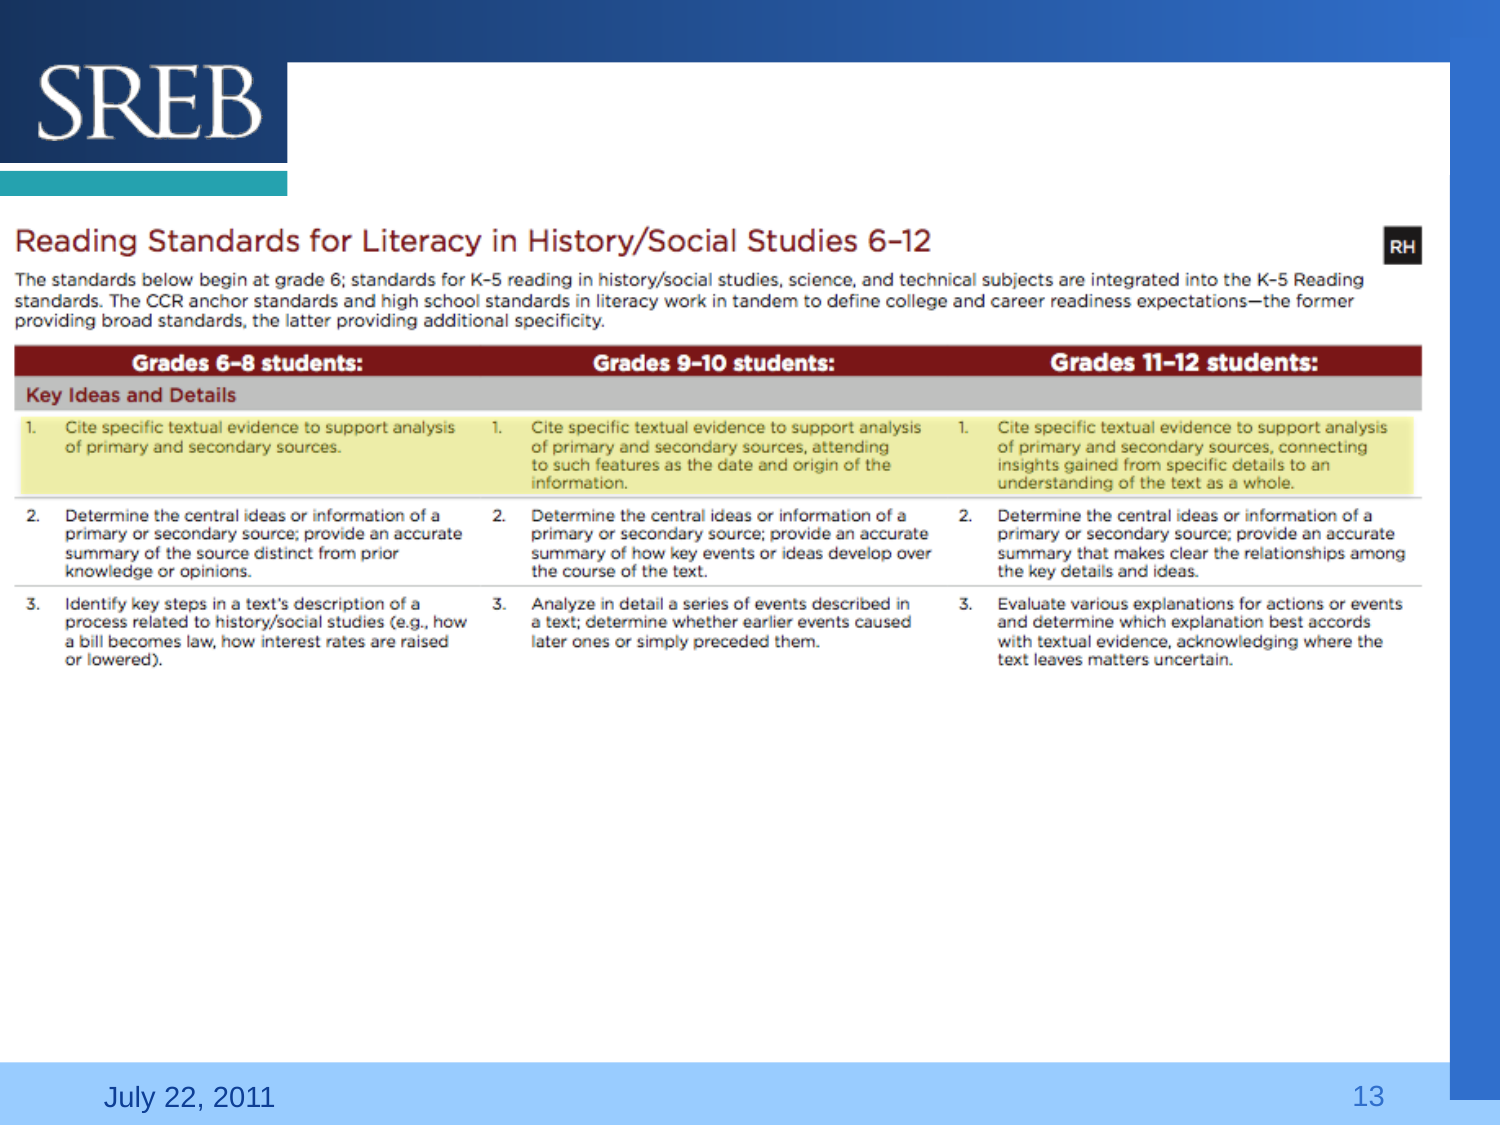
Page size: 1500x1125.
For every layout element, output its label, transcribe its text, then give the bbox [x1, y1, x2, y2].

picture [0, 210, 1437, 677]
slide_number 13 [1049, 1069, 1401, 1111]
picture [37, 62, 263, 141]
